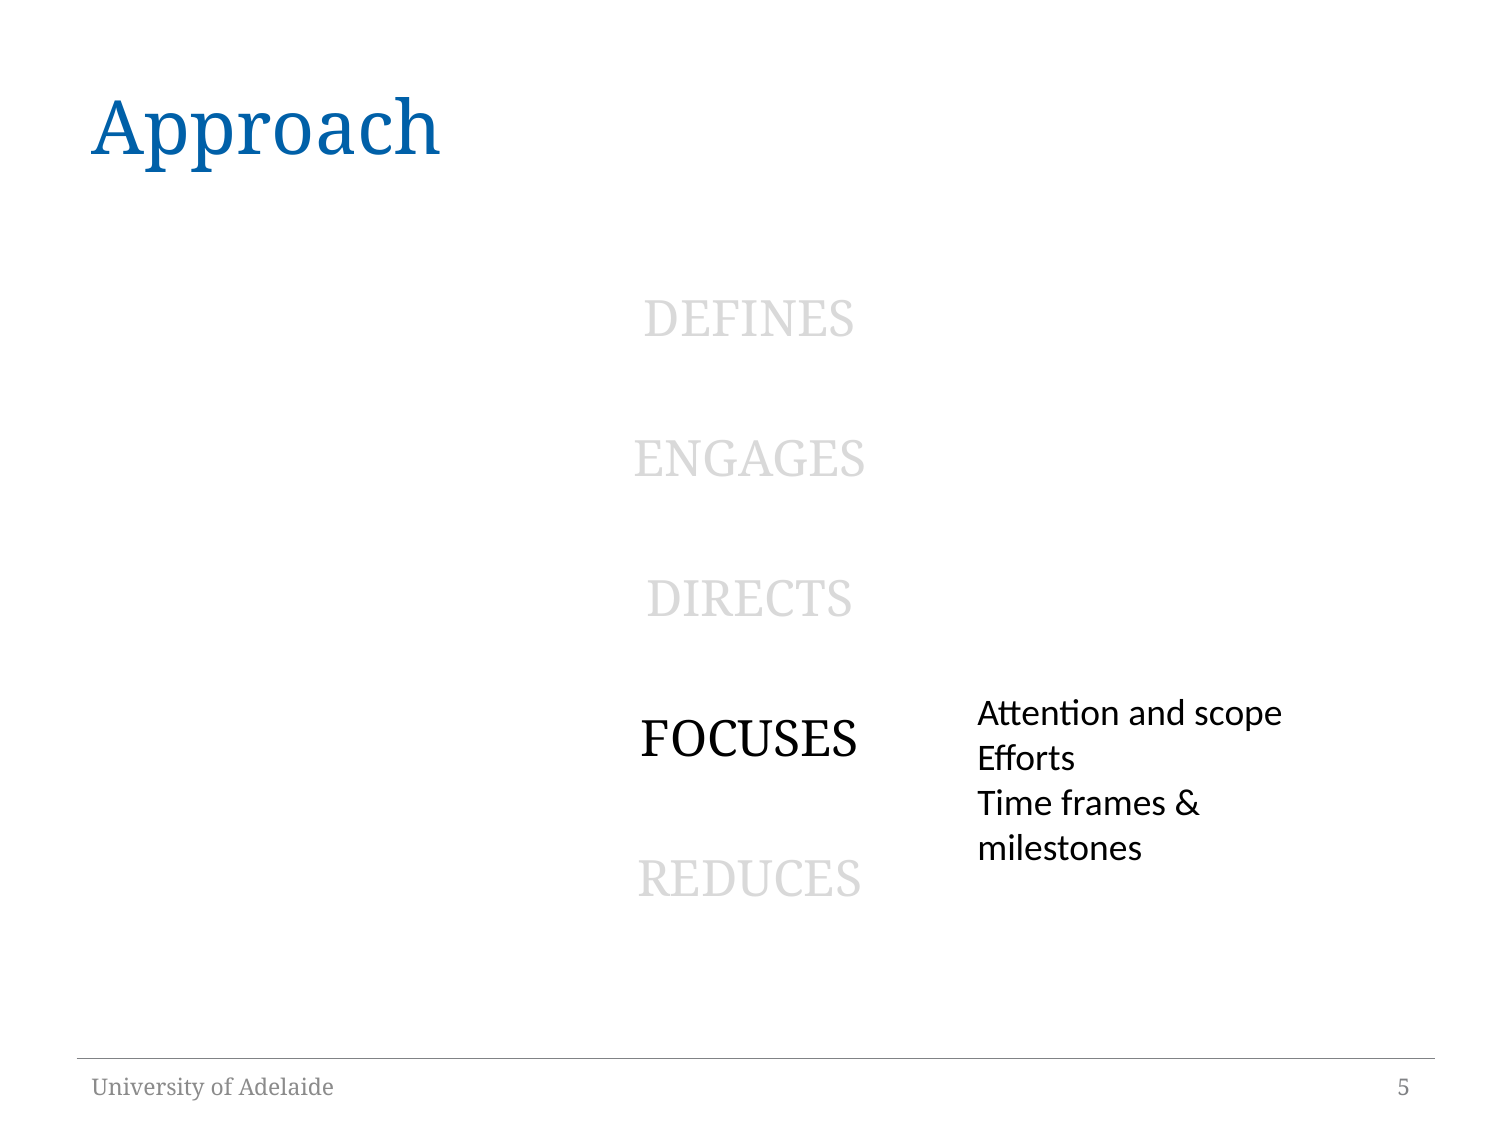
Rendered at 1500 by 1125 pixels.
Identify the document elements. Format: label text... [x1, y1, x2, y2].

slide_number 5 [1074, 1057, 1425, 1118]
title Approach [76, 54, 1427, 194]
list DEFINES ENGAGES DIRECTS FOCUSES REDUCES [75, 278, 1425, 1053]
footer University of Adelaide [76, 1057, 552, 1118]
text_box Attention and scope Efforts Time frames & milestones [962, 680, 1388, 876]
